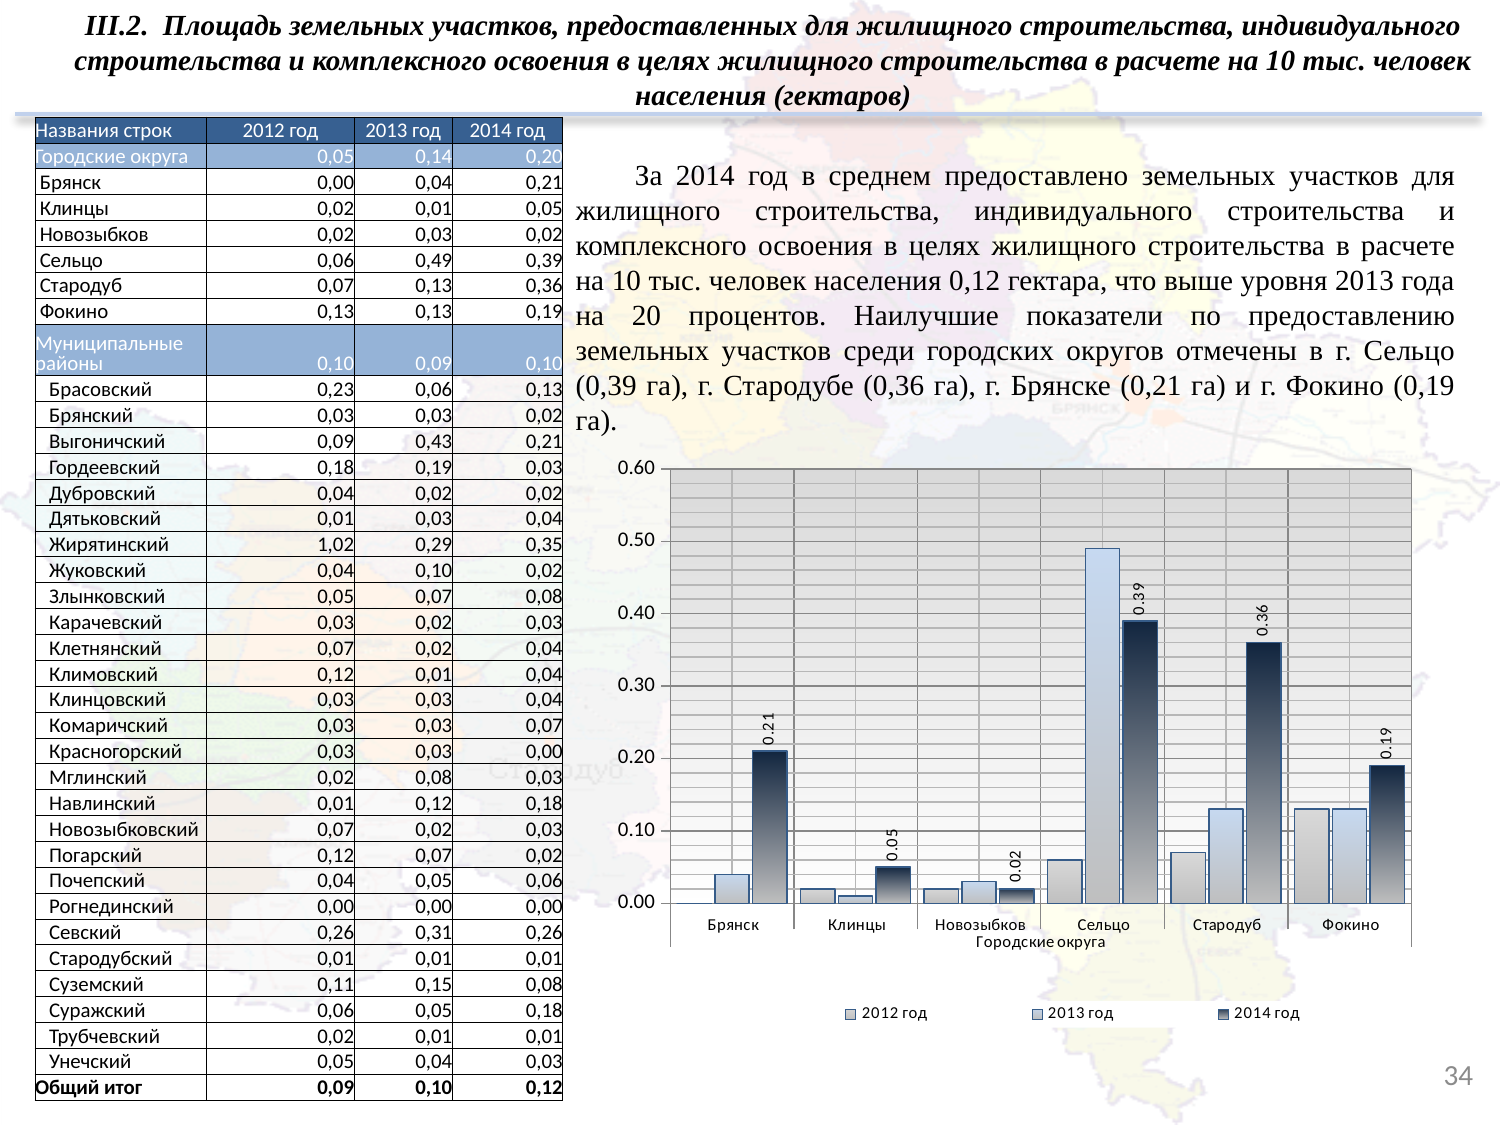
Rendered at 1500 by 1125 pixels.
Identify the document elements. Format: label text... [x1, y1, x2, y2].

table_cell 0,43 [355, 428, 452, 453]
table_cell 0,01 [355, 661, 452, 686]
table_cell 0,18 [453, 997, 562, 1022]
table_cell Красногорский [36, 739, 206, 763]
table_cell 0,03 [207, 687, 354, 712]
table_cell 0,03 [355, 221, 452, 246]
table_cell Дубровский [36, 480, 206, 505]
table_cell 0,01 [453, 1023, 562, 1048]
table_cell 0,03 [207, 713, 354, 738]
table_cell 0,13 [453, 376, 562, 401]
table_cell 0,20 [453, 144, 562, 168]
table_cell 0,07 [207, 635, 354, 660]
table_cell 0,00 [355, 894, 452, 919]
table_header 2014 год [453, 120, 562, 143]
table_cell 0,03 [453, 454, 562, 479]
table_cell Стародуб [36, 273, 206, 298]
table_cell Злынковский [36, 583, 206, 608]
table_cell 0,13 [355, 273, 452, 298]
table_cell 0,23 [207, 376, 354, 401]
table_cell 0,39 [453, 247, 562, 272]
table_cell 0,07 [355, 842, 452, 867]
text_box За 2014 год в среднем предоставлено земельных участков для жилищного строительства, индивидуального строительства и комплексного освоения в целях жилищного строительства в расчете на 10 тыс. человек населения 0,12 гектара, что выше уровня 2013 года на 20 процентов. Наилучшие показатели по предоставлению земельных участков среди городских округов отмечены в г. Сельцо (0,39 га), г. Стародубе (0,36 га), г. Брянске (0,21 га) и г. Фокино (0,19 га). [563, 148, 1471, 479]
table_cell Выгоничский [36, 428, 206, 453]
table_cell 0,02 [355, 635, 452, 660]
table_cell 0,00 [453, 894, 562, 919]
table_cell 0,02 [207, 1023, 354, 1048]
table_cell 0,03 [453, 609, 562, 634]
table_cell 0,00 [207, 894, 354, 919]
table_cell 0,02 [453, 221, 562, 246]
table_cell 0,08 [453, 971, 562, 996]
table_cell 0,02 [453, 557, 562, 582]
table_cell Севский [36, 920, 206, 944]
table_cell 0,02 [355, 480, 452, 505]
table_cell 0,01 [453, 945, 562, 970]
table_cell 0,10 [453, 325, 562, 375]
table_cell Карачевский [36, 609, 206, 634]
table_cell 0,13 [355, 299, 452, 324]
table_cell 0,21 [453, 428, 562, 453]
table_cell 0,04 [453, 687, 562, 712]
table_cell 0,06 [207, 997, 354, 1022]
table_cell 0,05 [207, 1049, 354, 1074]
table_cell 0,26 [207, 920, 354, 944]
table_cell 0,06 [453, 868, 562, 893]
table_cell 0,36 [453, 273, 562, 298]
table_cell 0,12 [453, 1075, 562, 1100]
table_cell Климовский [36, 661, 206, 686]
table_cell Жирятинский [36, 532, 206, 556]
table_cell 0,03 [207, 402, 354, 427]
table_header 2013 год [355, 120, 452, 143]
table_cell 0,04 [453, 506, 562, 531]
table_cell Брянский [36, 402, 206, 427]
table_cell 0,26 [453, 920, 562, 944]
table_cell 0,01 [207, 945, 354, 970]
table_cell 0,09 [355, 325, 452, 375]
table_cell Городские округа [36, 144, 206, 168]
table_cell 0,01 [207, 506, 354, 531]
table_cell 0,11 [207, 971, 354, 996]
table_cell 0,14 [355, 144, 452, 168]
table_cell 0,03 [355, 402, 452, 427]
table_cell Почепский [36, 868, 206, 893]
table_cell Трубчевский [36, 1023, 206, 1048]
table_cell Гордеевский [36, 454, 206, 479]
table_cell 0,03 [355, 739, 452, 763]
table_cell 0,18 [453, 790, 562, 815]
table_cell Навлинский [36, 790, 206, 815]
table_cell 0,07 [207, 273, 354, 298]
table_cell Дятьковский [36, 506, 206, 531]
table_cell 0,10 [355, 557, 452, 582]
table_cell 0,13 [207, 299, 354, 324]
table_cell 1,02 [207, 532, 354, 556]
table_cell 0,05 [207, 144, 354, 168]
table_cell 0,49 [355, 247, 452, 272]
table_cell 0,05 [453, 195, 562, 220]
table_cell 0,04 [207, 480, 354, 505]
table_cell 0,01 [355, 945, 452, 970]
slide_number 34 [1399, 1034, 1488, 1113]
table_cell Сельцо [36, 247, 206, 272]
table_cell Брянск [36, 169, 206, 194]
table_cell 0,21 [453, 169, 562, 194]
table_cell Клинцовский [36, 687, 206, 712]
table_cell 0,03 [453, 764, 562, 789]
table_cell 0,02 [453, 842, 562, 867]
table_cell Мглинский [36, 764, 206, 789]
table_header 2012 год [207, 120, 354, 143]
table_cell 0,15 [355, 971, 452, 996]
table_cell 0,04 [355, 1049, 452, 1074]
table_cell 0,05 [207, 583, 354, 608]
table_cell 0,03 [355, 687, 452, 712]
table_cell Новозыбковский [36, 816, 206, 841]
table_cell 0,07 [453, 713, 562, 738]
table_cell Стародубский [36, 945, 206, 970]
table_cell 0,12 [207, 661, 354, 686]
table_cell 0,01 [355, 195, 452, 220]
table_cell 0,04 [207, 557, 354, 582]
table_cell 0,35 [453, 532, 562, 556]
table_cell 0,00 [207, 169, 354, 194]
table_cell 0,10 [355, 1075, 452, 1100]
table_cell Фокино [36, 299, 206, 324]
table_cell 0,03 [453, 816, 562, 841]
table_cell 0,01 [355, 1023, 452, 1048]
table_cell 0,05 [355, 868, 452, 893]
table_cell 0,04 [207, 868, 354, 893]
table_cell Погарский [36, 842, 206, 867]
table_cell 0,19 [355, 454, 452, 479]
table_cell Клинцы [36, 195, 206, 220]
table_cell 0,10 [207, 325, 354, 375]
table_cell 0,00 [453, 739, 562, 763]
text_box III.2. Площадь земельных участков, предоставленных для жилищного строительства, индивидуального строительства и комплексного освоения в целях жилищного строительства в расчете на 10 тыс. человек населения (гектаров) [52, 0, 1494, 119]
table_cell 0,08 [453, 583, 562, 608]
table_cell 0,02 [453, 402, 562, 427]
table_cell 0,03 [355, 713, 452, 738]
table_cell 0,19 [453, 299, 562, 324]
table_cell Брасовский [36, 376, 206, 401]
table_cell 0,02 [355, 609, 452, 634]
table_cell 0,09 [207, 1075, 354, 1100]
table_cell 0,06 [207, 247, 354, 272]
table_cell 0,02 [453, 480, 562, 505]
table_cell 0,02 [207, 221, 354, 246]
table_cell Жуковский [36, 557, 206, 582]
table_cell 0,08 [355, 764, 452, 789]
table_cell Рогнединский [36, 894, 206, 919]
chart [585, 445, 1454, 1044]
table_cell 0,05 [355, 997, 452, 1022]
table_cell Комаричский [36, 713, 206, 738]
table_cell 0,18 [207, 454, 354, 479]
table_cell 0,03 [355, 506, 452, 531]
table_cell 0,29 [355, 532, 452, 556]
table_cell Суражский [36, 997, 206, 1022]
table_cell 0,04 [453, 635, 562, 660]
table_cell 0,03 [207, 609, 354, 634]
table_cell 0,02 [355, 816, 452, 841]
table_cell Суземский [36, 971, 206, 996]
table_cell 0,12 [355, 790, 452, 815]
table_cell 0,01 [207, 790, 354, 815]
table_cell 0,06 [355, 376, 452, 401]
table_cell 0,09 [207, 428, 354, 453]
table_header Названия строк [36, 120, 206, 143]
table_cell 0,03 [207, 739, 354, 763]
table_cell Общий итог [36, 1075, 206, 1100]
table_cell 0,04 [355, 169, 452, 194]
table_cell 0,03 [453, 1049, 562, 1074]
table_cell 0,04 [453, 661, 562, 686]
table_cell Клетнянский [36, 635, 206, 660]
table_cell Новозыбков [36, 221, 206, 246]
table_cell 0,02 [207, 764, 354, 789]
table_cell 0,31 [355, 920, 452, 944]
table_cell Унечский [36, 1049, 206, 1074]
table_cell 0,07 [207, 816, 354, 841]
table_cell Муниципальные районы [36, 325, 206, 375]
table_cell 0,02 [207, 195, 354, 220]
table_cell 0,07 [355, 583, 452, 608]
table_cell 0,12 [207, 842, 354, 867]
